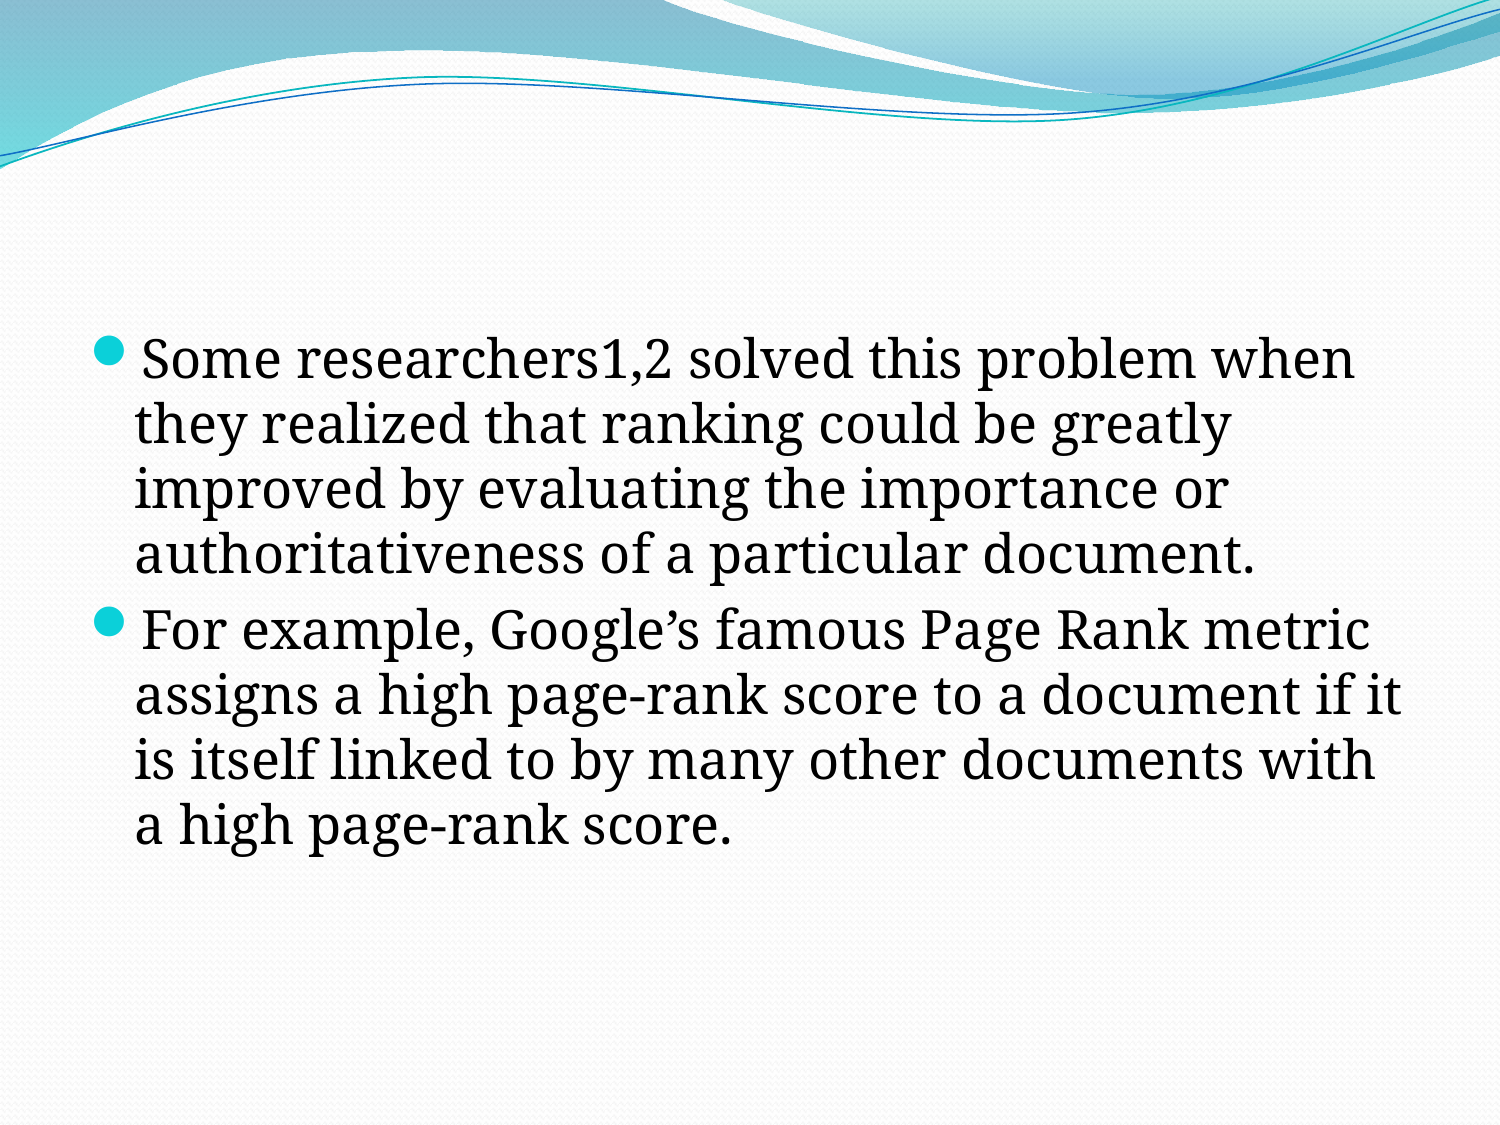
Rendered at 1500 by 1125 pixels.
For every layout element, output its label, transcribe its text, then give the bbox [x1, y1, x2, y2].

list Some researchers1,2 solved this problem when they realized that ranking could be greatly improved by evaluating the importance or authoritativeness of a particular document. For example, Google’s famous Page Rank metric assigns a high page-rank score to a document if it is itself linked to by many other documents with a high page-rank score. [75, 317, 1425, 1038]
